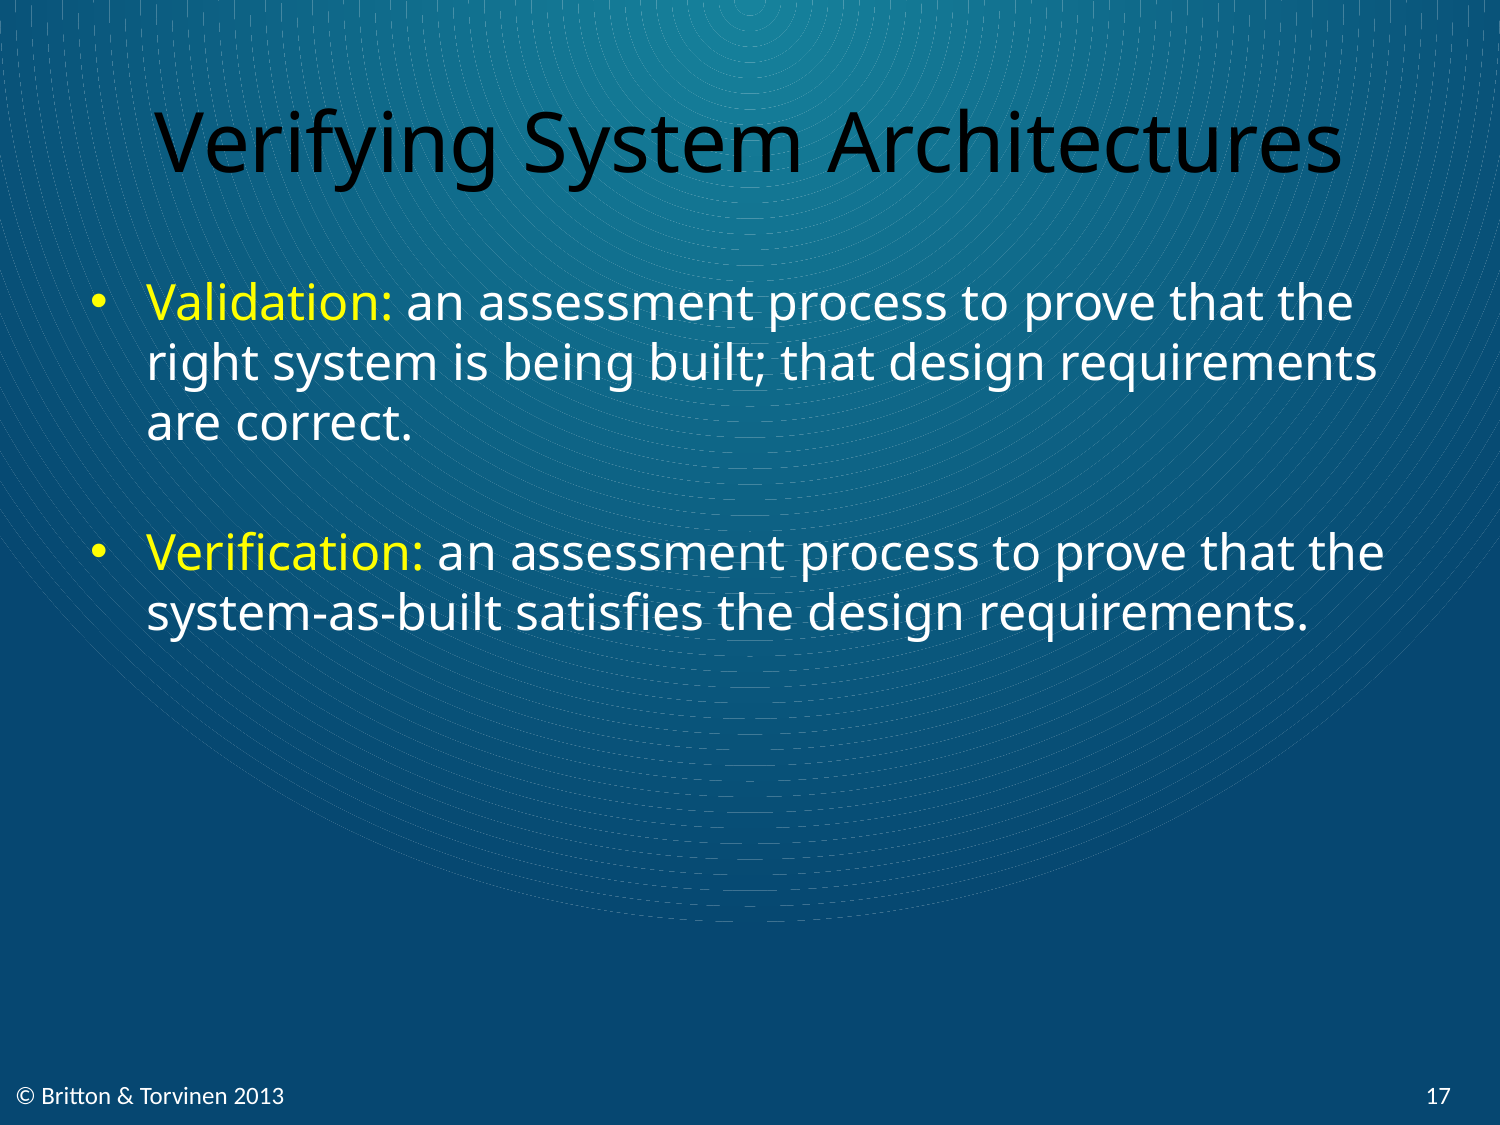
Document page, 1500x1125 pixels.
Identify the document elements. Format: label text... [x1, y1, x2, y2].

slide_number 17 [1116, 1065, 1467, 1125]
title Verifying System Architectures [75, 45, 1425, 233]
footer © Britton & Torvinen 2013 [0, 1065, 475, 1125]
list Validation: an assessment process to prove that the right system is being built; that design requirements are correct. Verification: an assessment process to prove that the system-as-built satisfies the design requirements. [75, 262, 1425, 1005]
